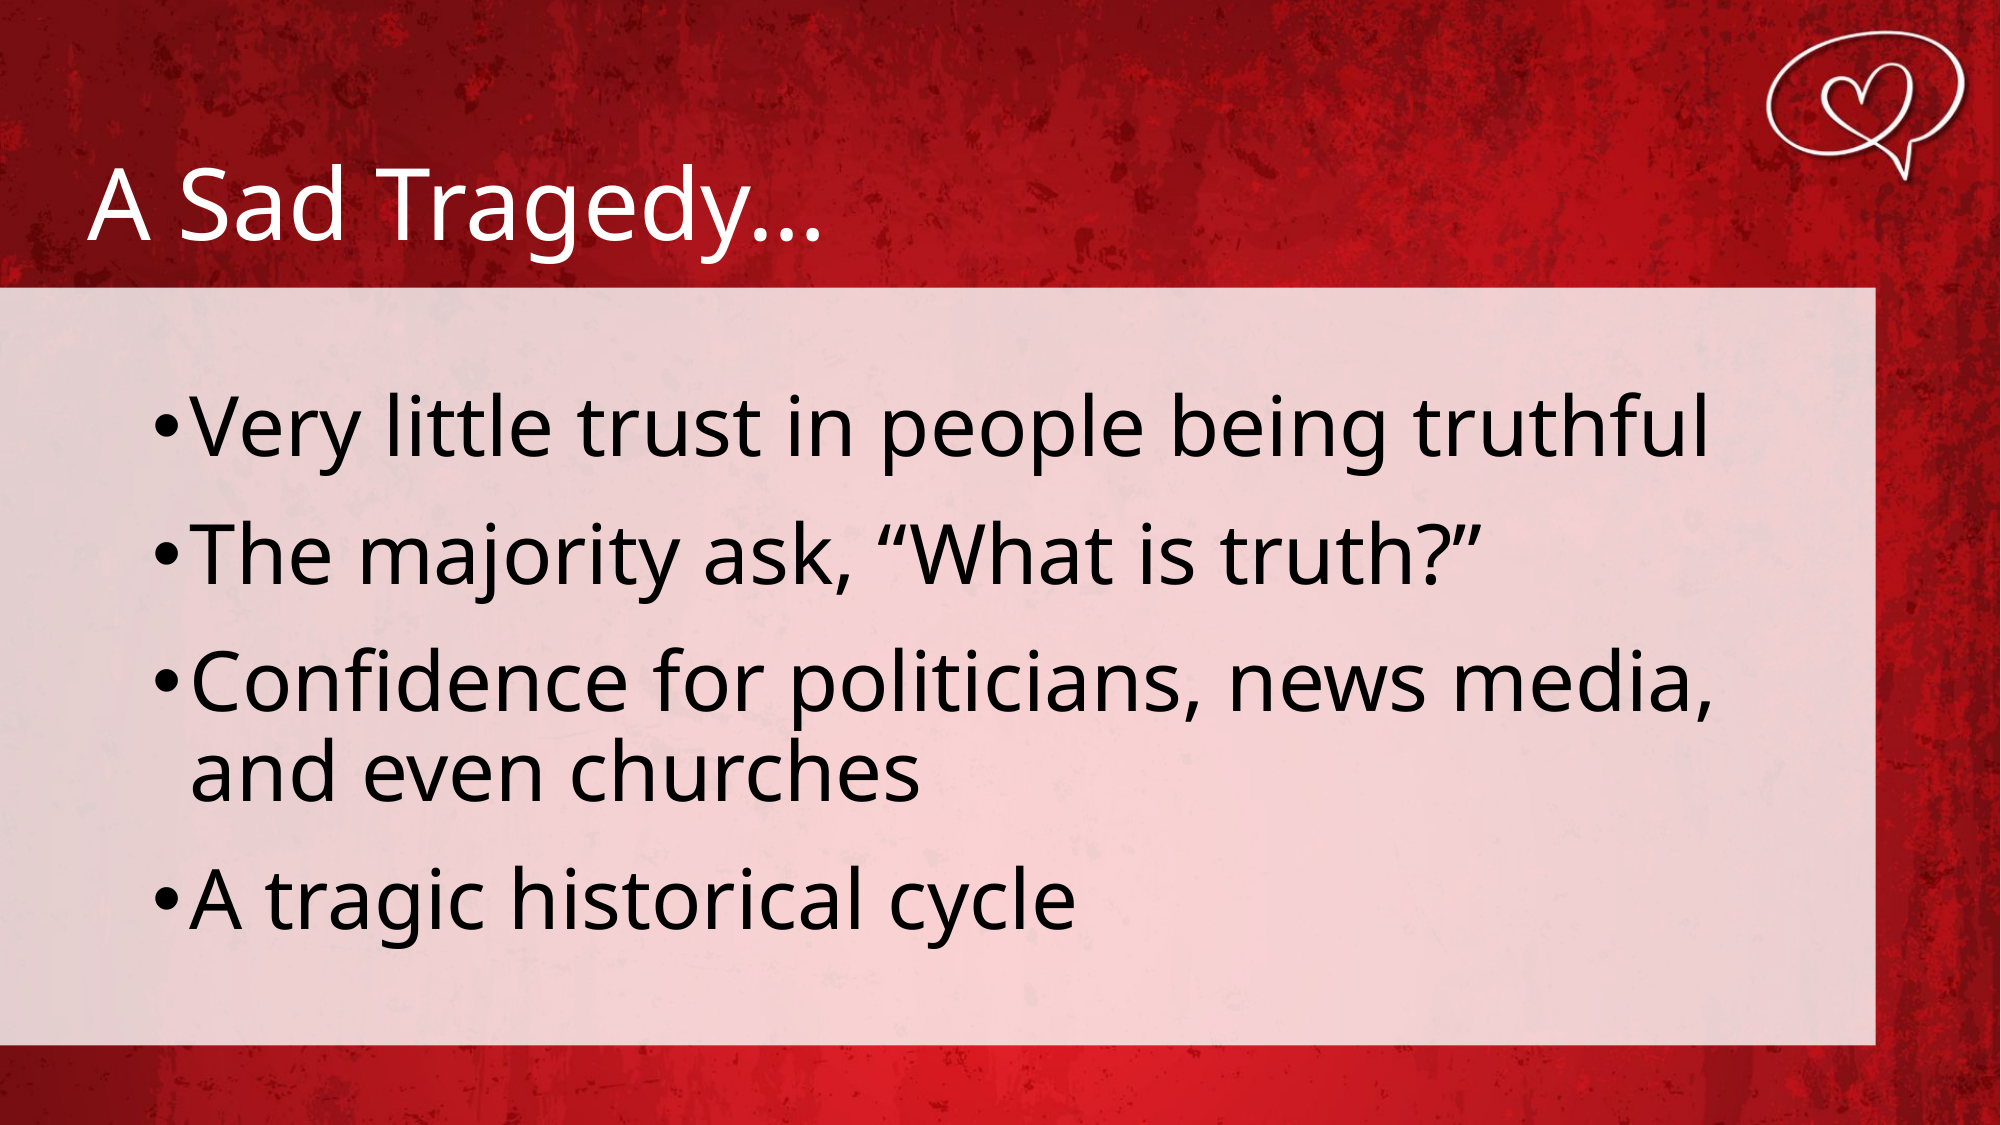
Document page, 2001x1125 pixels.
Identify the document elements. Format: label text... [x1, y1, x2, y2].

title A Sad Tragedy… [72, 59, 1863, 271]
list Very little trust in people being truthful The majority ask, “What is truth?” Confidence for politicians, news media, and even churches A tragic historical cycle [137, 314, 1842, 1018]
picture [0, 0, 2001, 1125]
